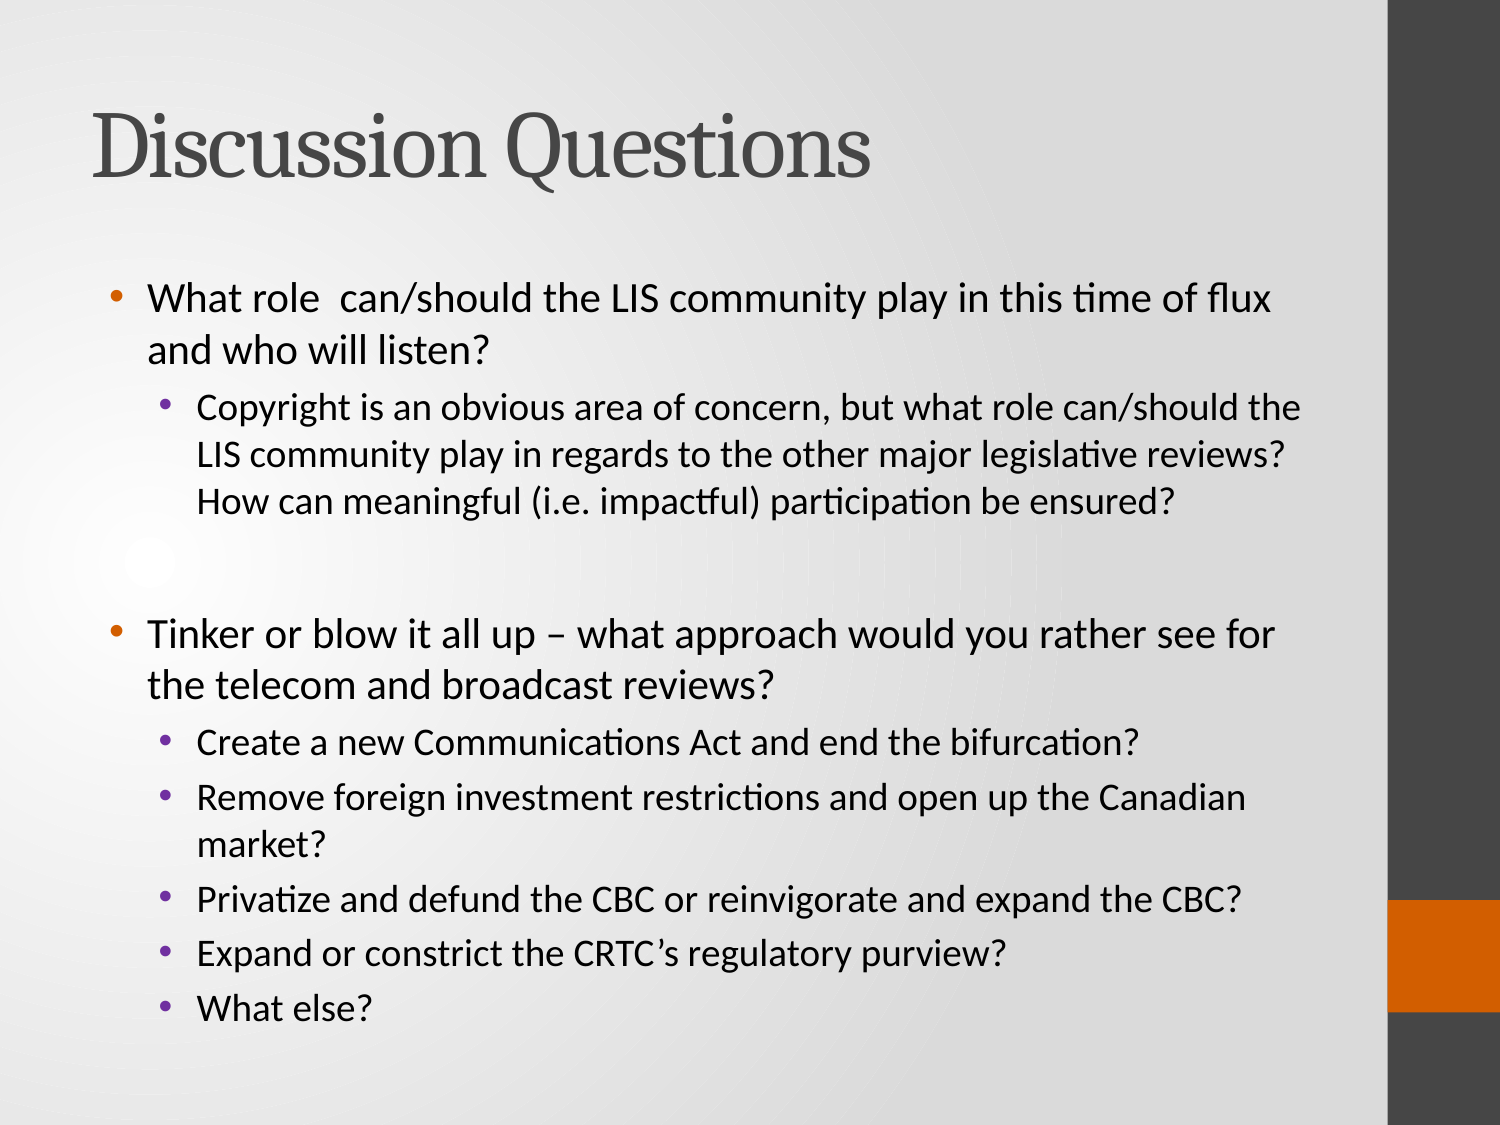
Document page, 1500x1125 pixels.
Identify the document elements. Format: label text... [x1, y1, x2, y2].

title Discussion Questions [75, 45, 1325, 233]
list What role can/should the LIS community play in this time of flux and who will listen? Copyright is an obvious area of concern, but what role can/should the LIS community play in regards to the other major legislative reviews? How can meaningful (i.e. impactful) participation be ensured? Tinker or blow it all up – what approach would you rather see for the telecom and broadcast reviews? Create a new Communications Act and end the bifurcation? Remove foreign investment restrictions and open up the Canadian market? Privatize and defund the CBC or reinvigorate and expand the CBC? Expand or constrict the CRTC’s regulatory purview? What else? [75, 262, 1325, 1050]
